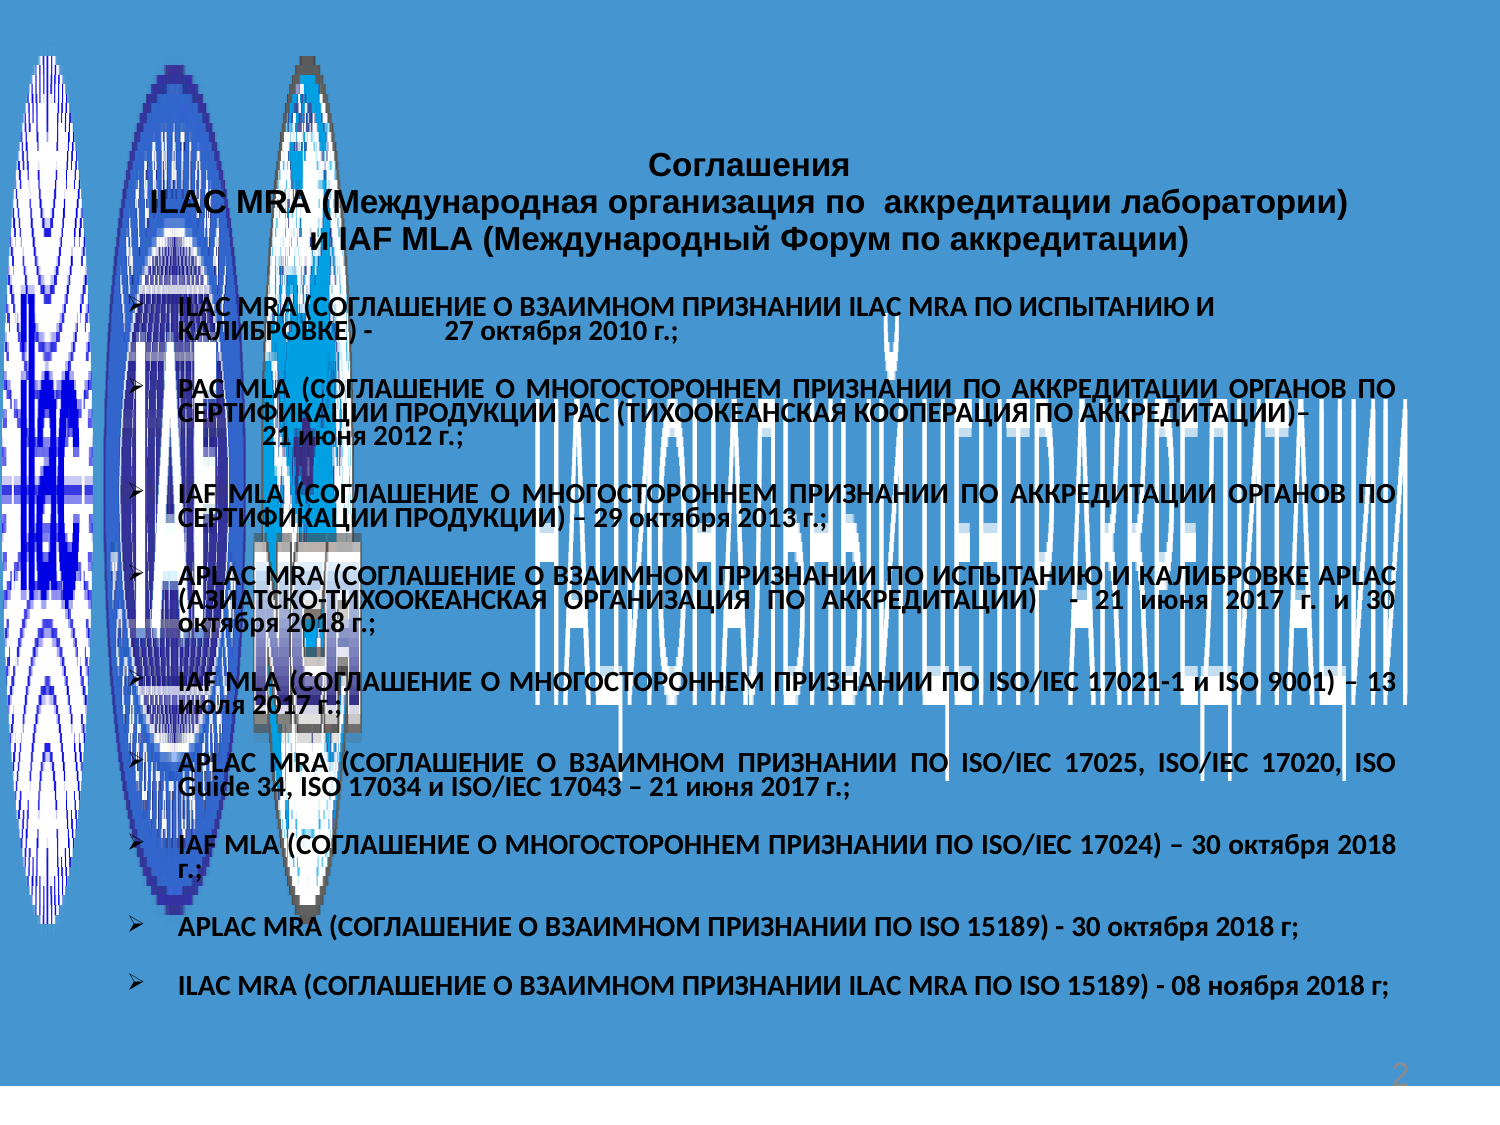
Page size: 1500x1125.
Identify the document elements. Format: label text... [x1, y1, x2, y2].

picture [0, 0, 1500, 1125]
subtitle ILAC MRA (СОГЛАШЕНИЕ О ВЗАИМНОМ ПРИЗНАНИИ ILAC MRA ПО ИСПЫТАНИЮ И КАЛИБРОВКЕ) - 27 октября 2010 г.; PAC MLA (СОГЛАШЕНИЕ О МНОГОСТОРОННЕМ ПРИЗНАНИИ ПО АККРЕДИТАЦИИ ОРГАНОВ ПО СЕРТИФИКАЦИИ ПРОДУКЦИИ РАС (ТИХООКЕАНСКАЯ КООПЕРАЦИЯ ПО АККРЕДИТАЦИИ)– 21 июня 2012 г.; IAF MLA (СОГЛАШЕНИЕ О МНОГОСТОРОННЕМ ПРИЗНАНИИ ПО АККРЕДИТАЦИИ ОРГАНОВ ПО СЕРТИФИКАЦИИ ПРОДУКЦИИ) – 29 октября 2013 г.; APLAC MRA (СОГЛАШЕНИЕ О ВЗАИМНОМ ПРИЗНАНИИ ПО ИСПЫТАНИЮ И КАЛИБРОВКЕ APLAC (АЗИАТСКО-ТИХООКЕАНСКАЯ ОРГАНИЗАЦИЯ ПО АККРЕДИТАЦИИ) - 21 июня 2017 г. и 30 октября 2018 г.; IAF MLA (СОГЛАШЕНИЕ О МНОГОСТОРОННЕМ ПРИЗНАНИИ ПО ISO/IEC 17021-1 и ISO 9001) – 13 июля 2017 г.; APLAC MRA (СОГЛАШЕНИЕ О ВЗАИМНОМ ПРИЗНАНИИ ПО ISO/IEC 17025, ISO/IEC 17020, ISO Guide 34, ISO 17034 и ISO/IEC 17043 – 21 июня 2017 г.; IAF MLA (СОГЛАШЕНИЕ О МНОГОСТОРОННЕМ ПРИЗНАНИИ ПО ISO/IEC 17024) – 30 октября 2018 г.; APLAC MRA (СОГЛАШЕНИЕ О ВЗАИМНОМ ПРИЗНАНИИ ПО ISO 15189) - 30 октября 2018 г; ILAC MRA (СОГЛАШЕНИЕ О ВЗАИМНОМ ПРИЗНАНИИ ILAC MRA ПО ISO 15189) - 08 ноября 2018 г; [112, 290, 1412, 1024]
title Соглашения ILAC MRA (Международная организация по аккредитации лаборатории) и IAF MLA (Международный Форум по аккредитации) [112, 137, 1388, 268]
slide_number 2 [1074, 1042, 1425, 1103]
